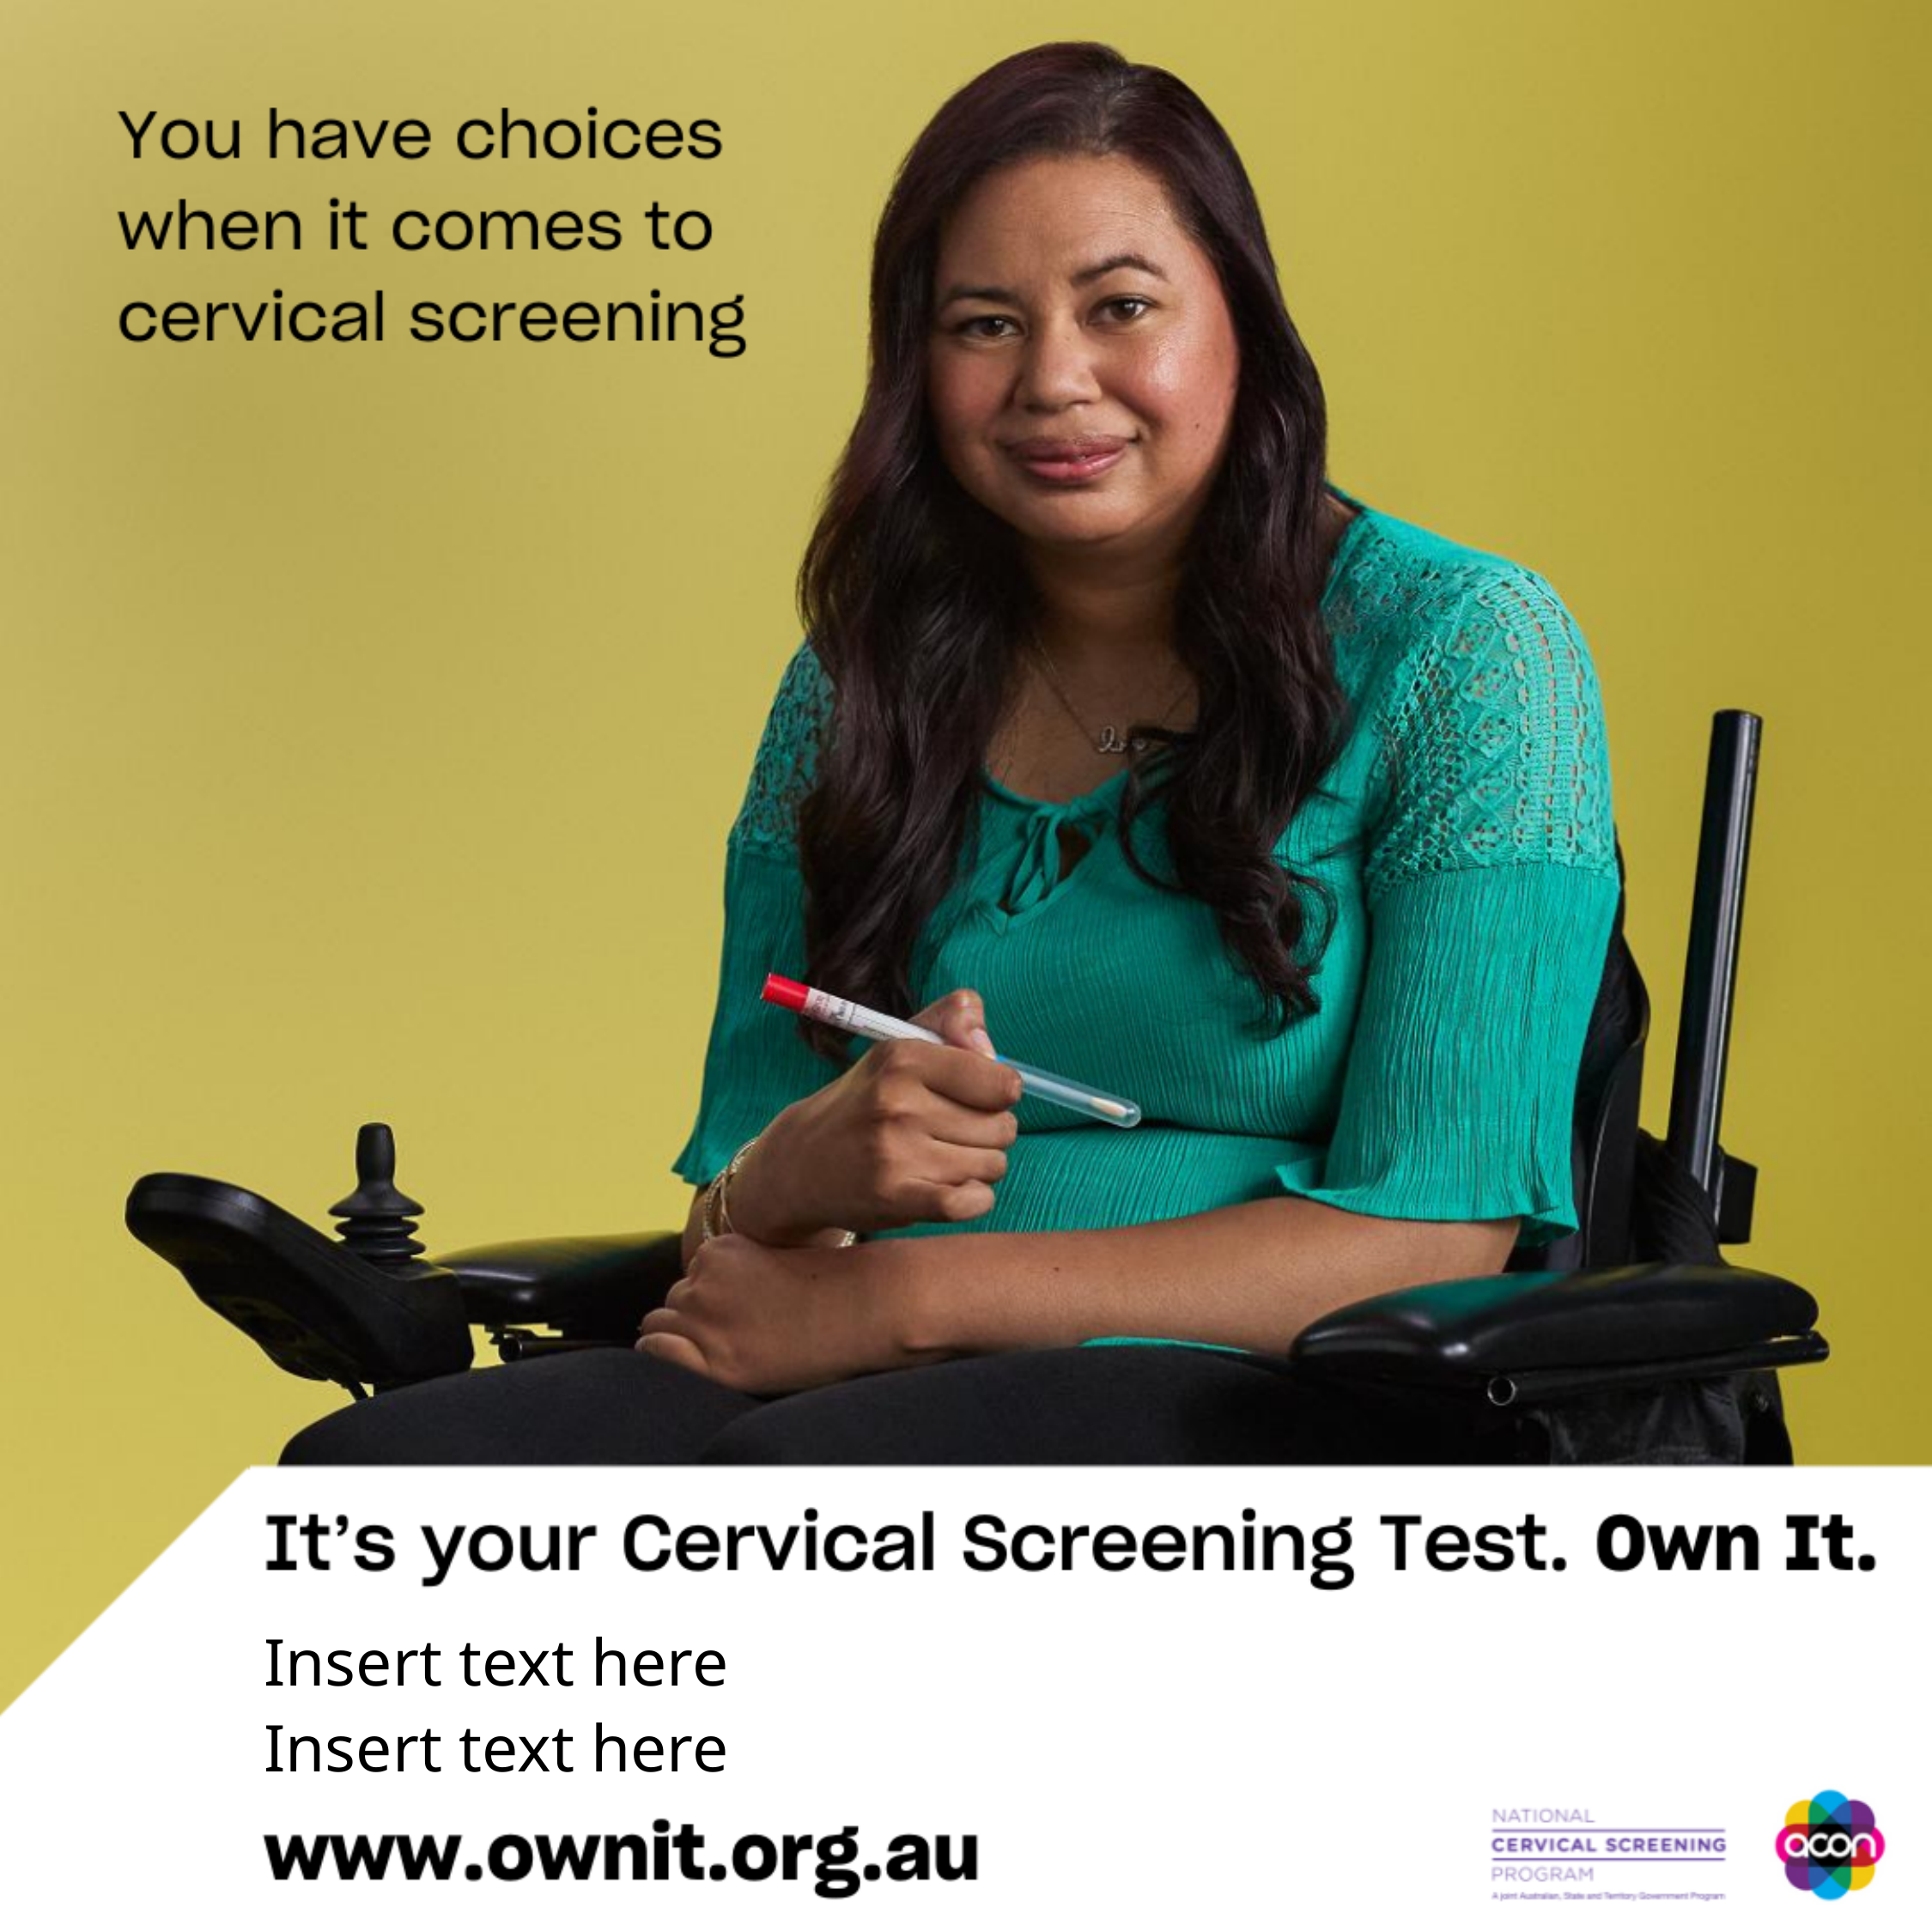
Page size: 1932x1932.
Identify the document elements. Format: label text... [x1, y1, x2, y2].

text_box Insert text here [251, 1615, 1864, 1706]
picture [0, 0, 1932, 1932]
text_box Insert text here [251, 1701, 1298, 1791]
